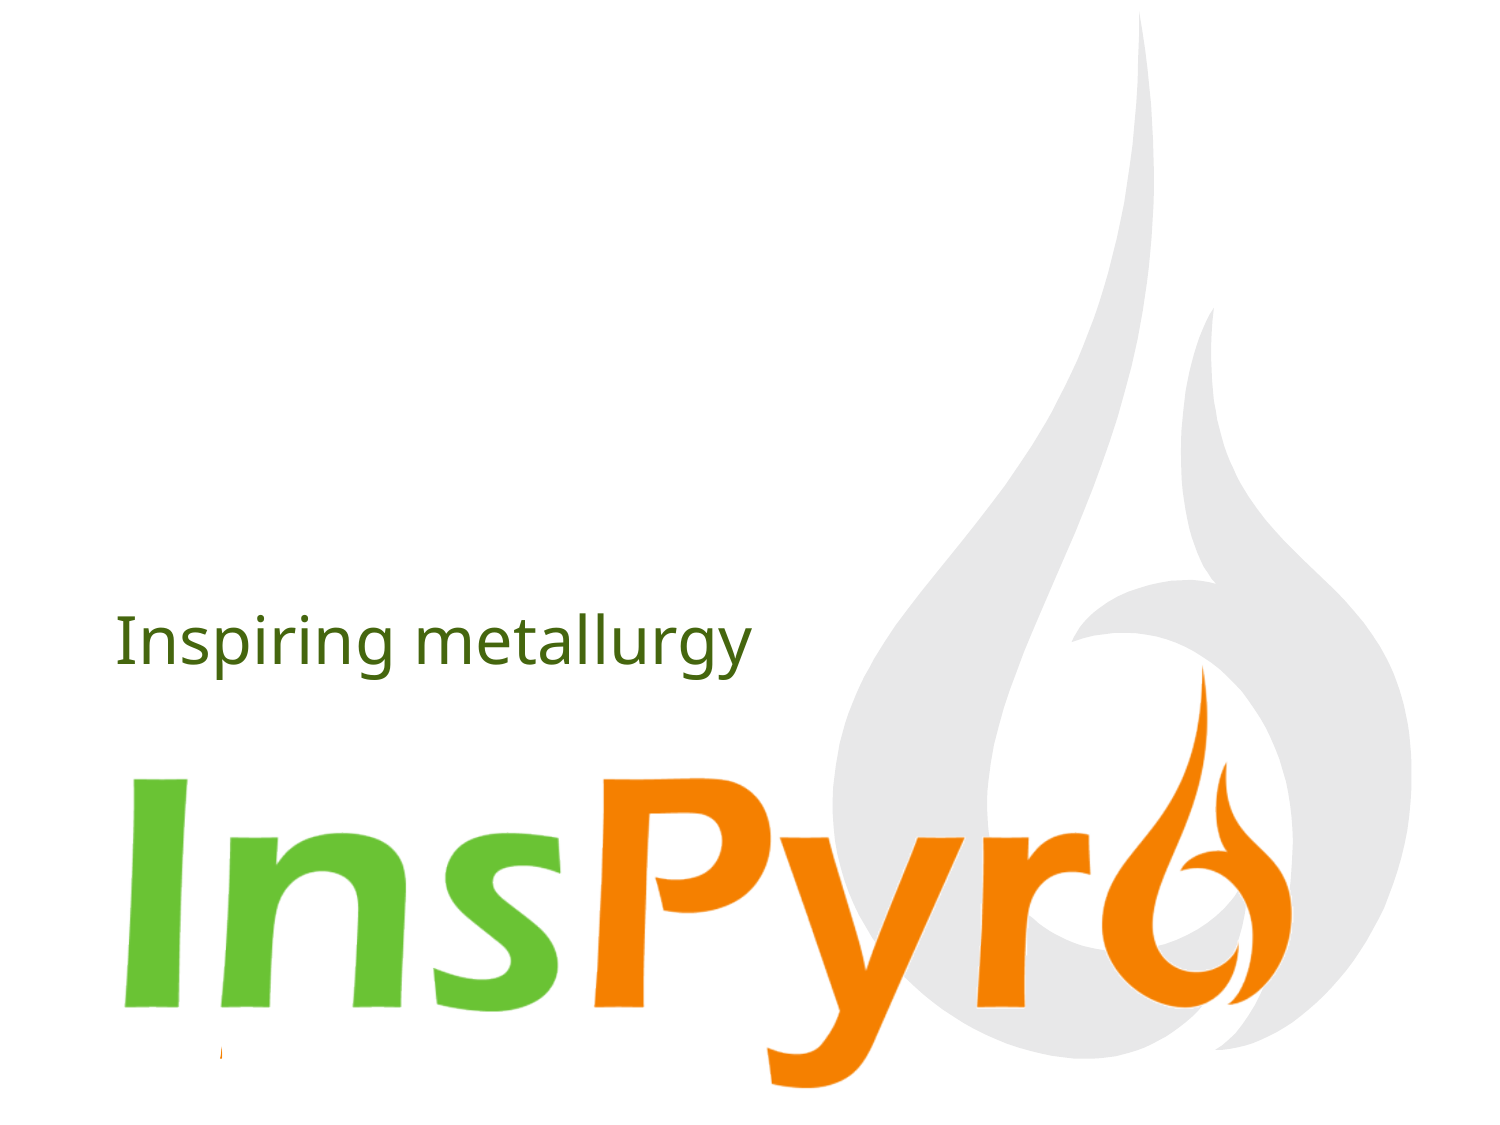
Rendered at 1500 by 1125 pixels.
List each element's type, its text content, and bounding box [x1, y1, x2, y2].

title Inspiring metallurgy [100, 408, 1500, 686]
picture [29, 628, 1329, 1125]
